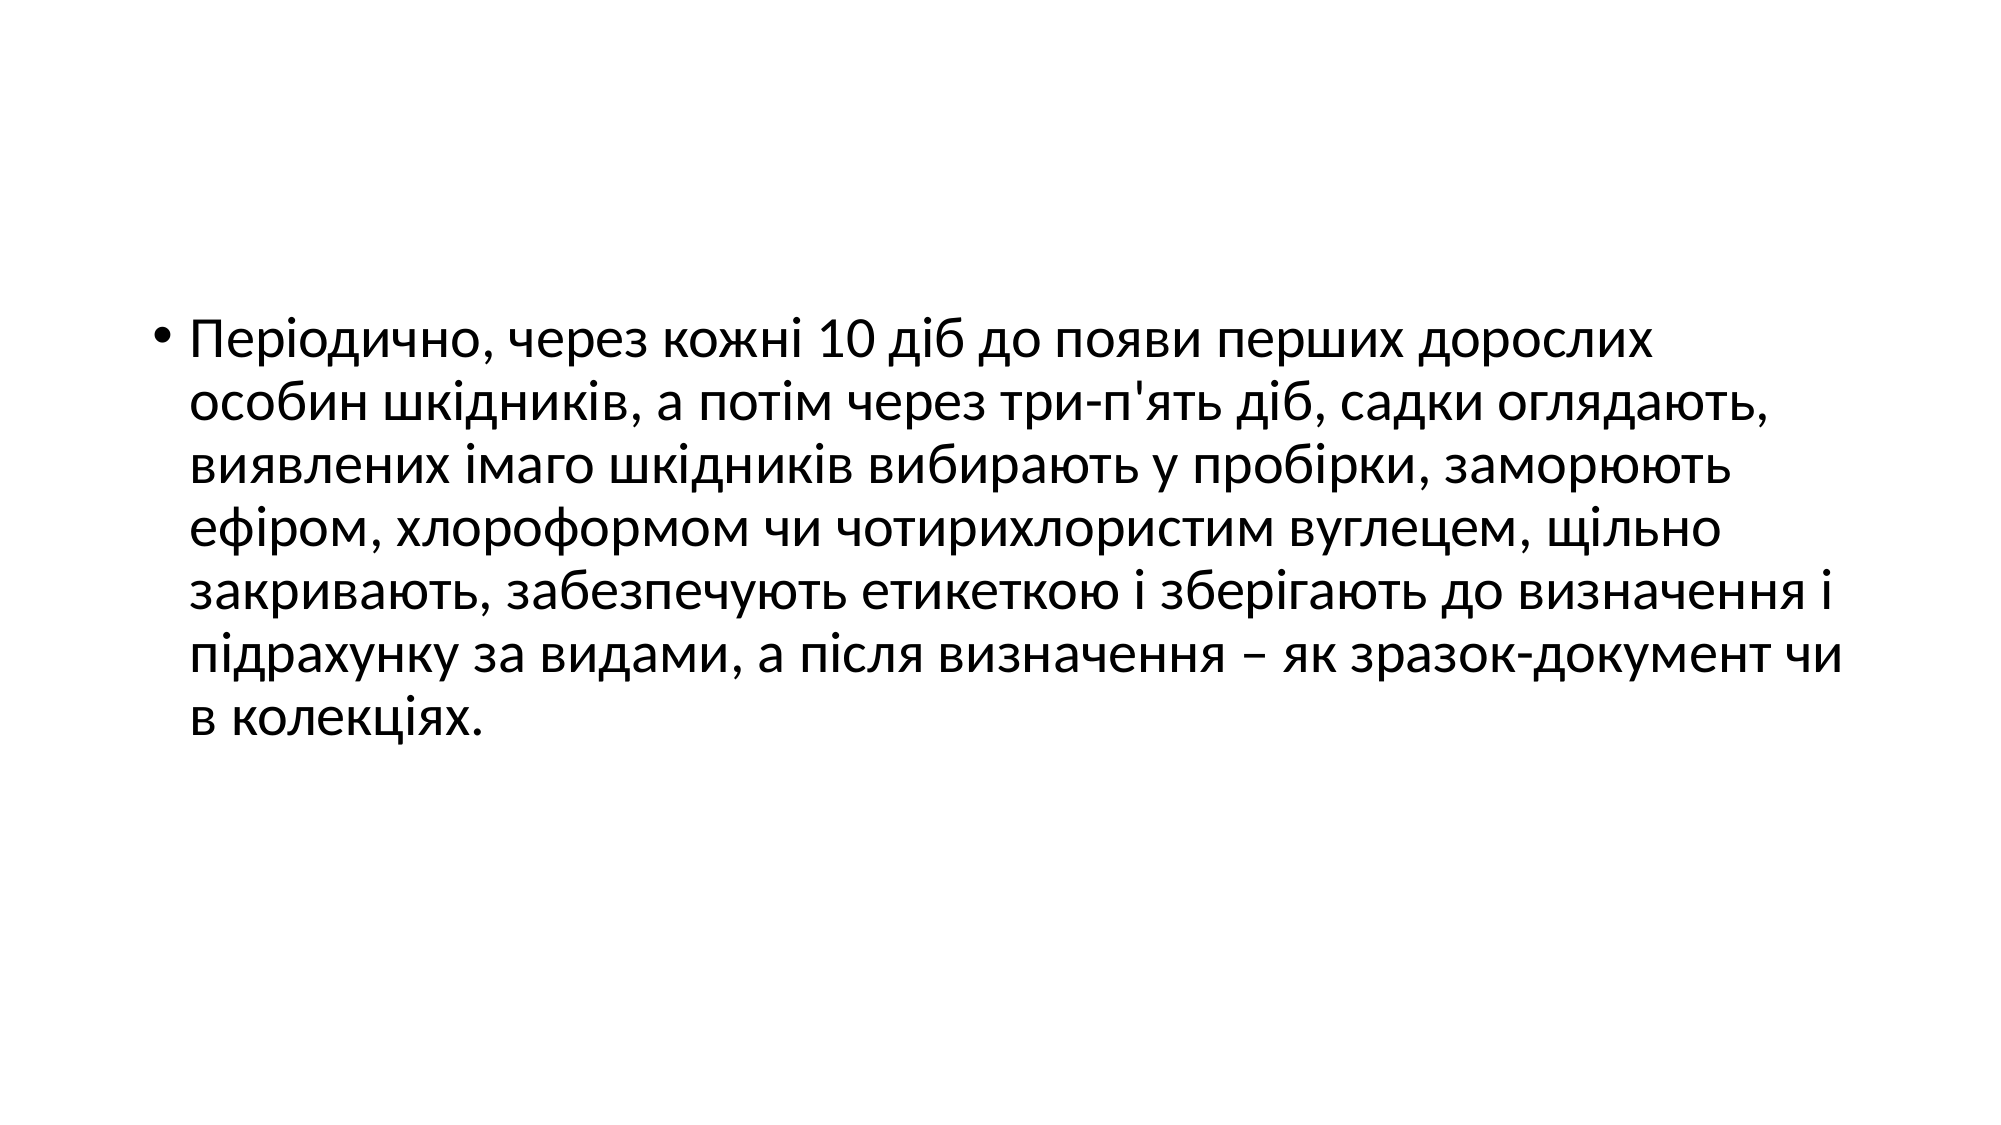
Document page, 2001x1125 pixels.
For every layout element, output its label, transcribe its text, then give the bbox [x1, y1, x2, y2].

list Періодично, через кожні 10 діб до появи перших дорослих особин шкідників, а потім через три-п'ять діб, садки оглядають, виявлених імаго шкідників вибирають у пробірки, заморюють ефіром, хлороформом чи чотирихлористим вуглецем, щільно закривають, забезпечують етикеткою і зберігають до визначення і підрахунку за видами, а після визначення – як зразок-документ чи в колекціях. [137, 299, 1863, 1014]
